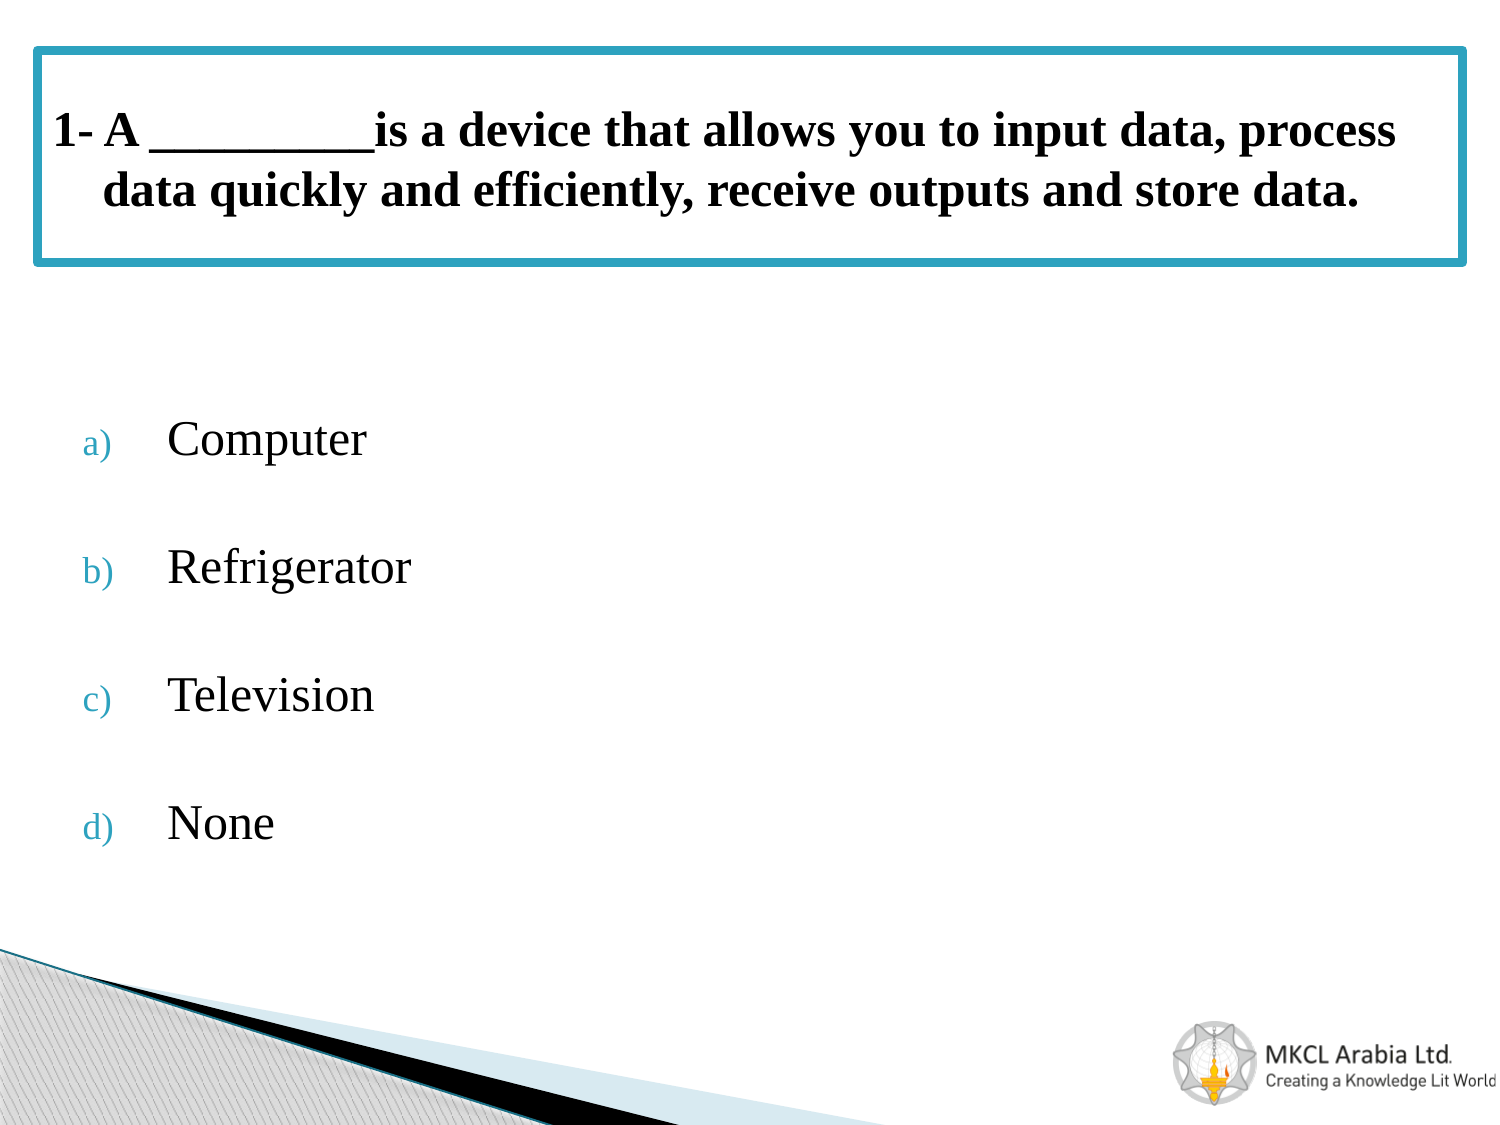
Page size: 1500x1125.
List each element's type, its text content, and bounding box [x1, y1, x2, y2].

list Computer Refrigerator Television None [50, 337, 1400, 943]
picture [1172, 1021, 1496, 1106]
title 1- A _________is a device that allows you to input data, process data quickly and efficiently, receive outputs and store data. [33, 46, 1467, 267]
